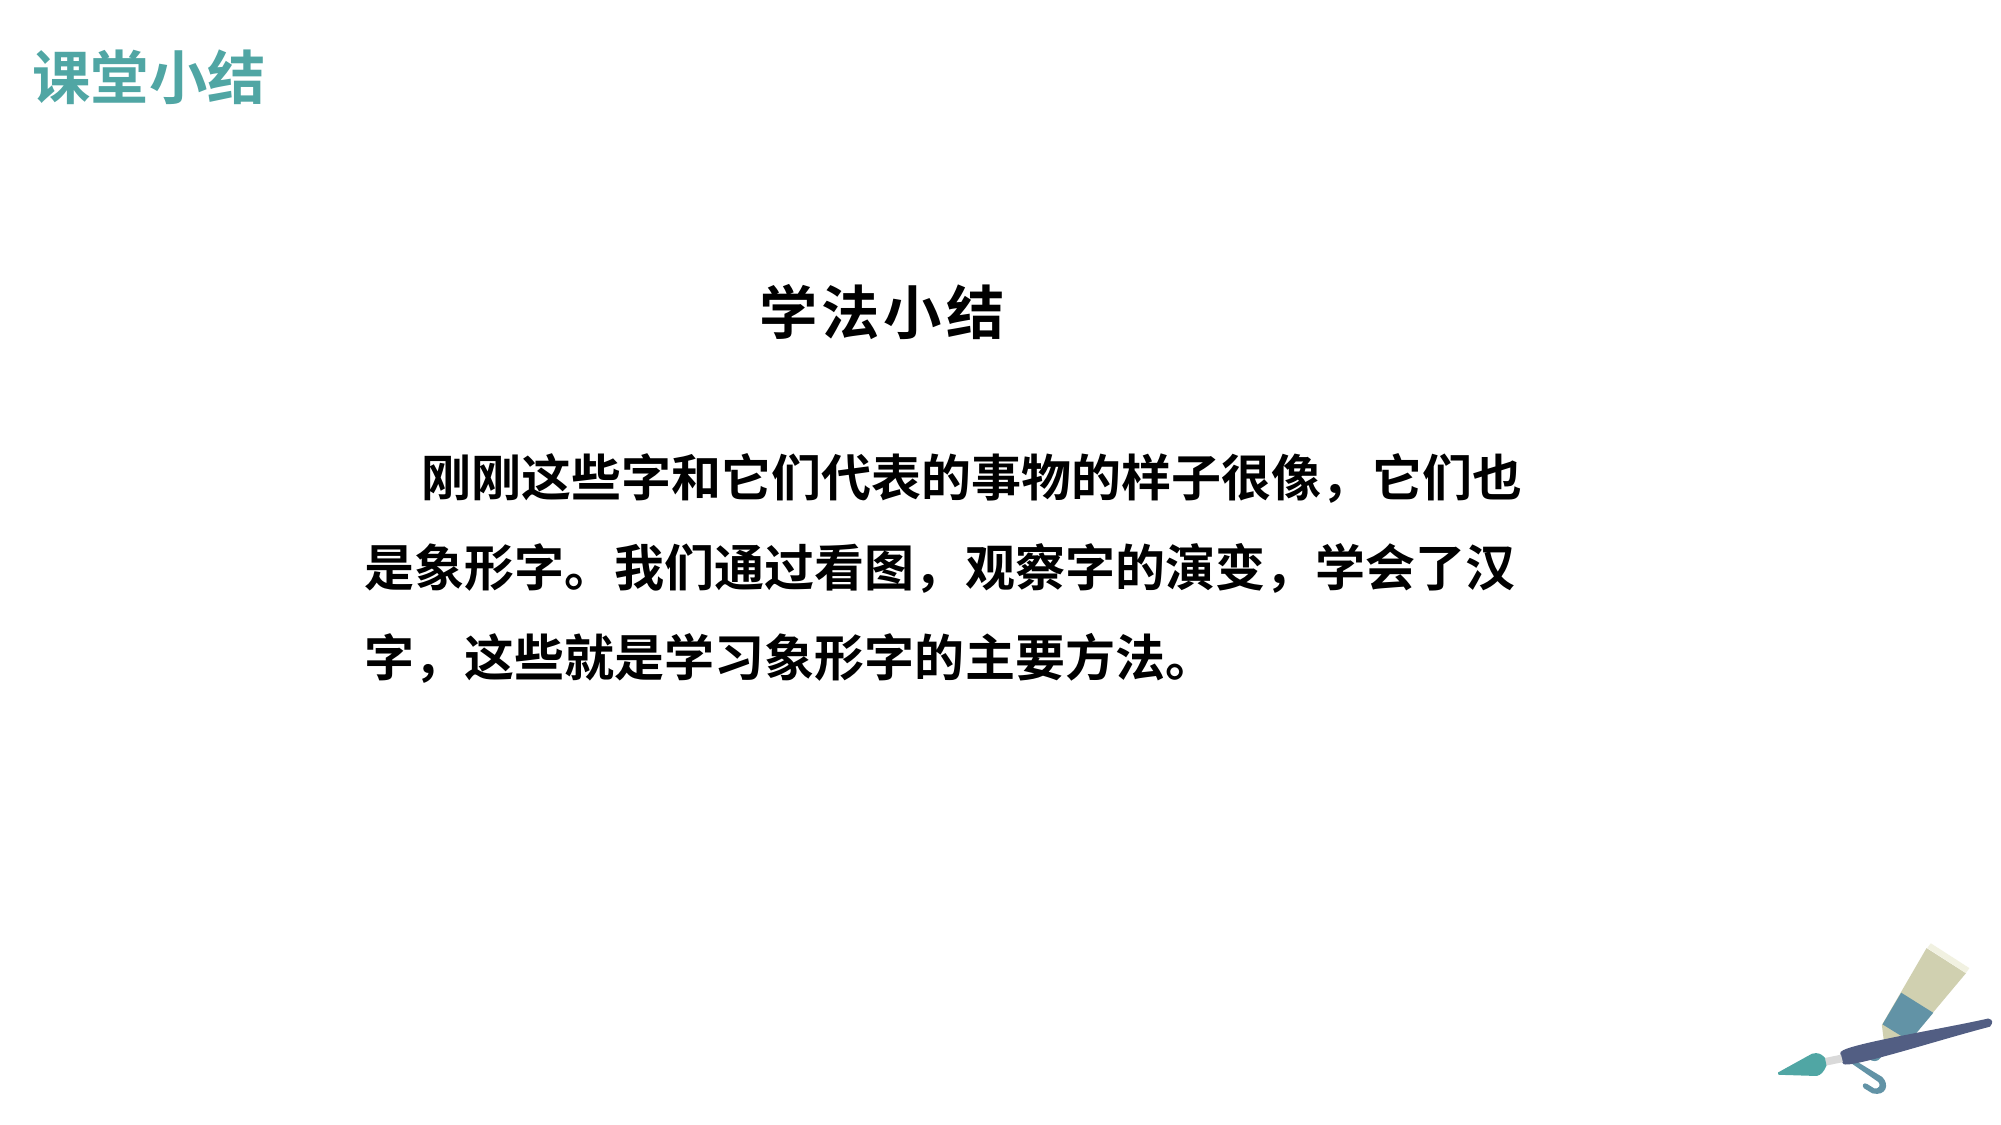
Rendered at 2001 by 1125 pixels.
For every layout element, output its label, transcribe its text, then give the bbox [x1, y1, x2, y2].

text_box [1811, 945, 1974, 1125]
text_box 刚刚这些字和它们代表的事物的样子很像，它们也是象形字。我们通过看图，观察字的演变，学会了汉字，这些就是学习象形字的主要方法。 [349, 409, 1575, 694]
text_box 课堂小结 [17, 34, 281, 119]
title 学法小结 [744, 221, 1101, 409]
